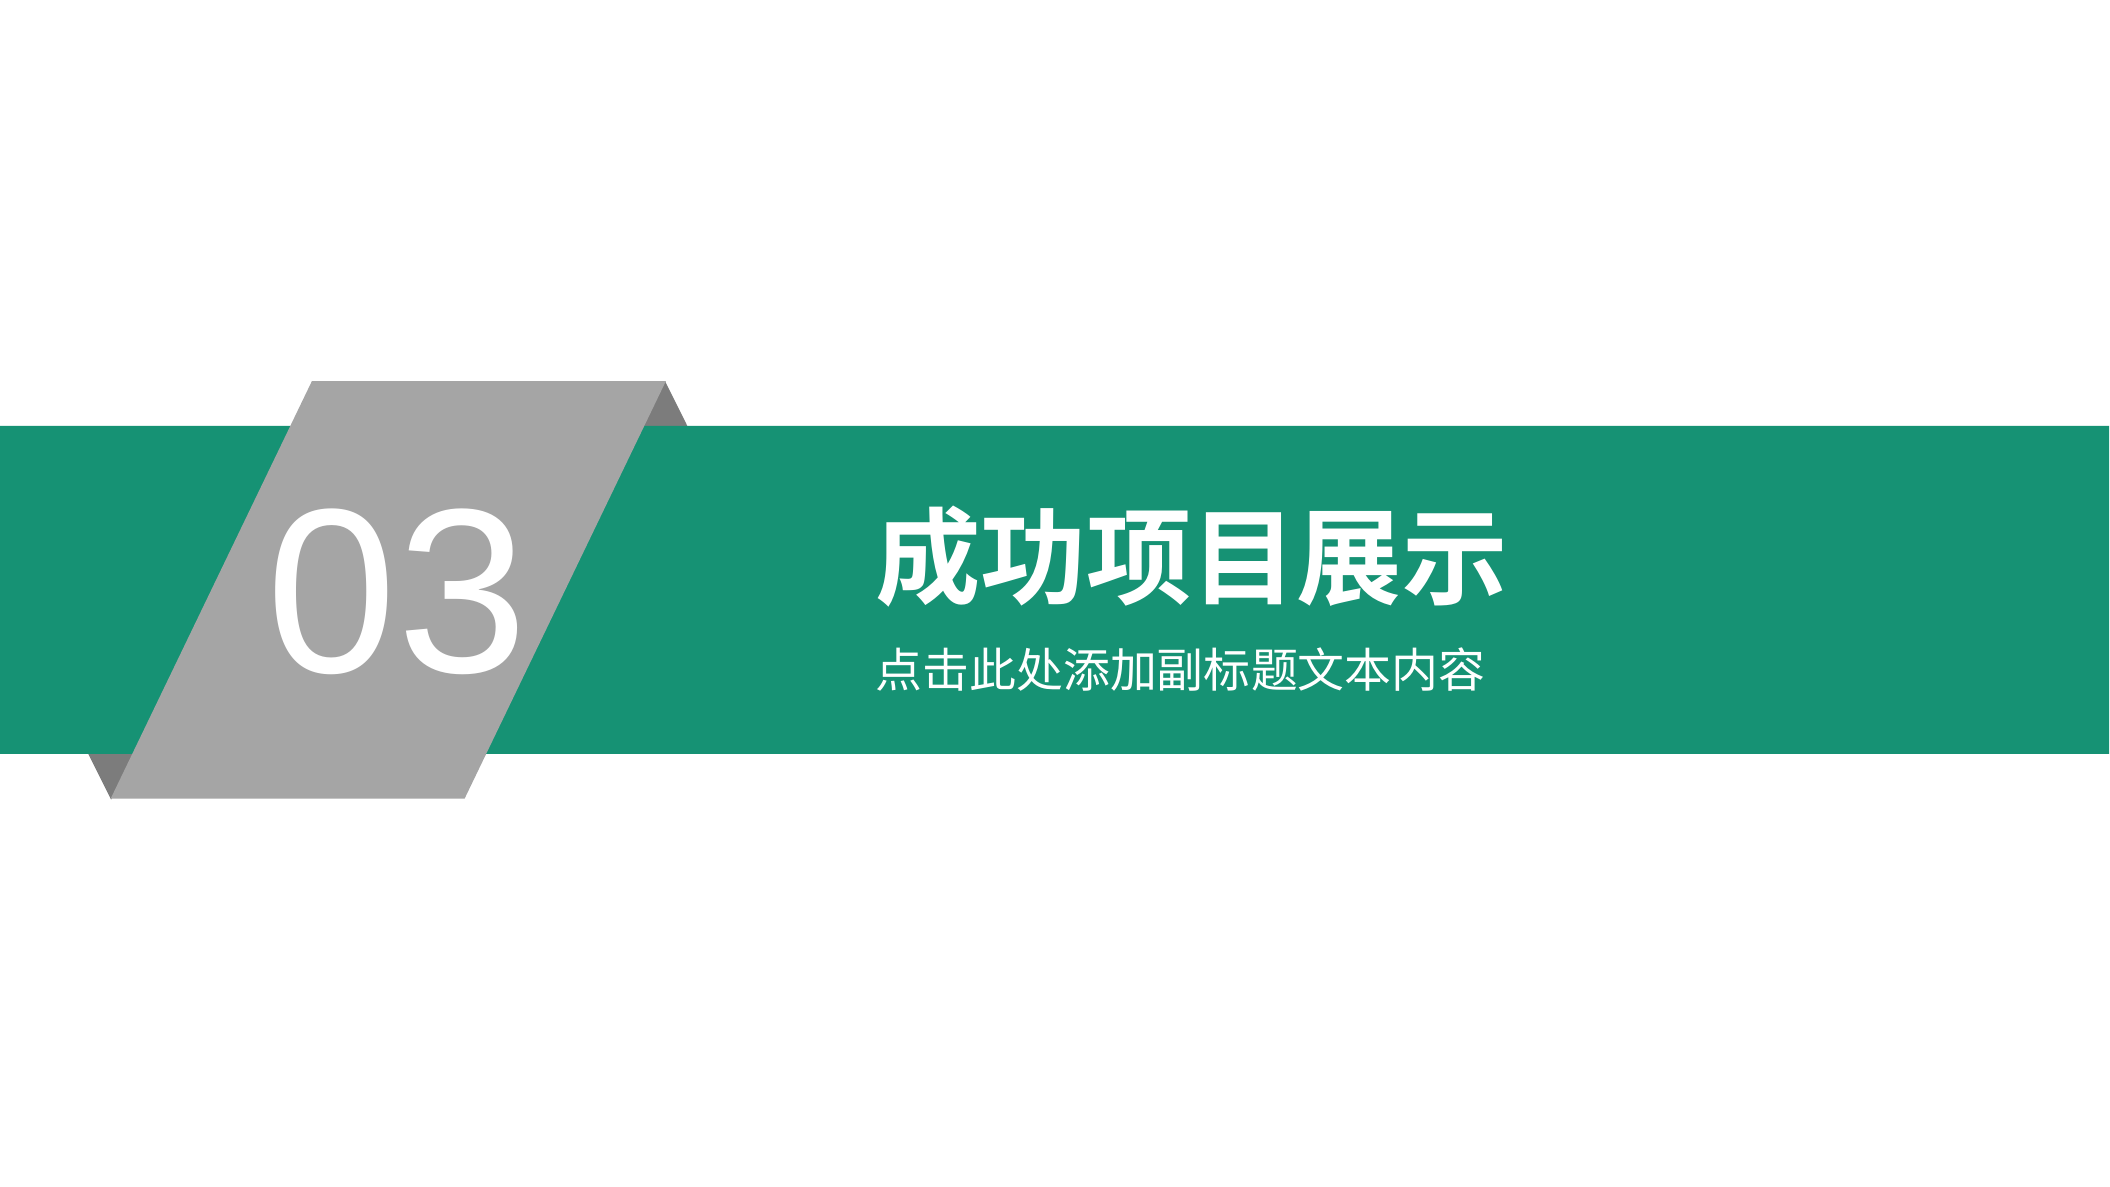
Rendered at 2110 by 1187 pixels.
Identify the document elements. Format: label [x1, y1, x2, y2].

text_box [0, 380, 2110, 800]
